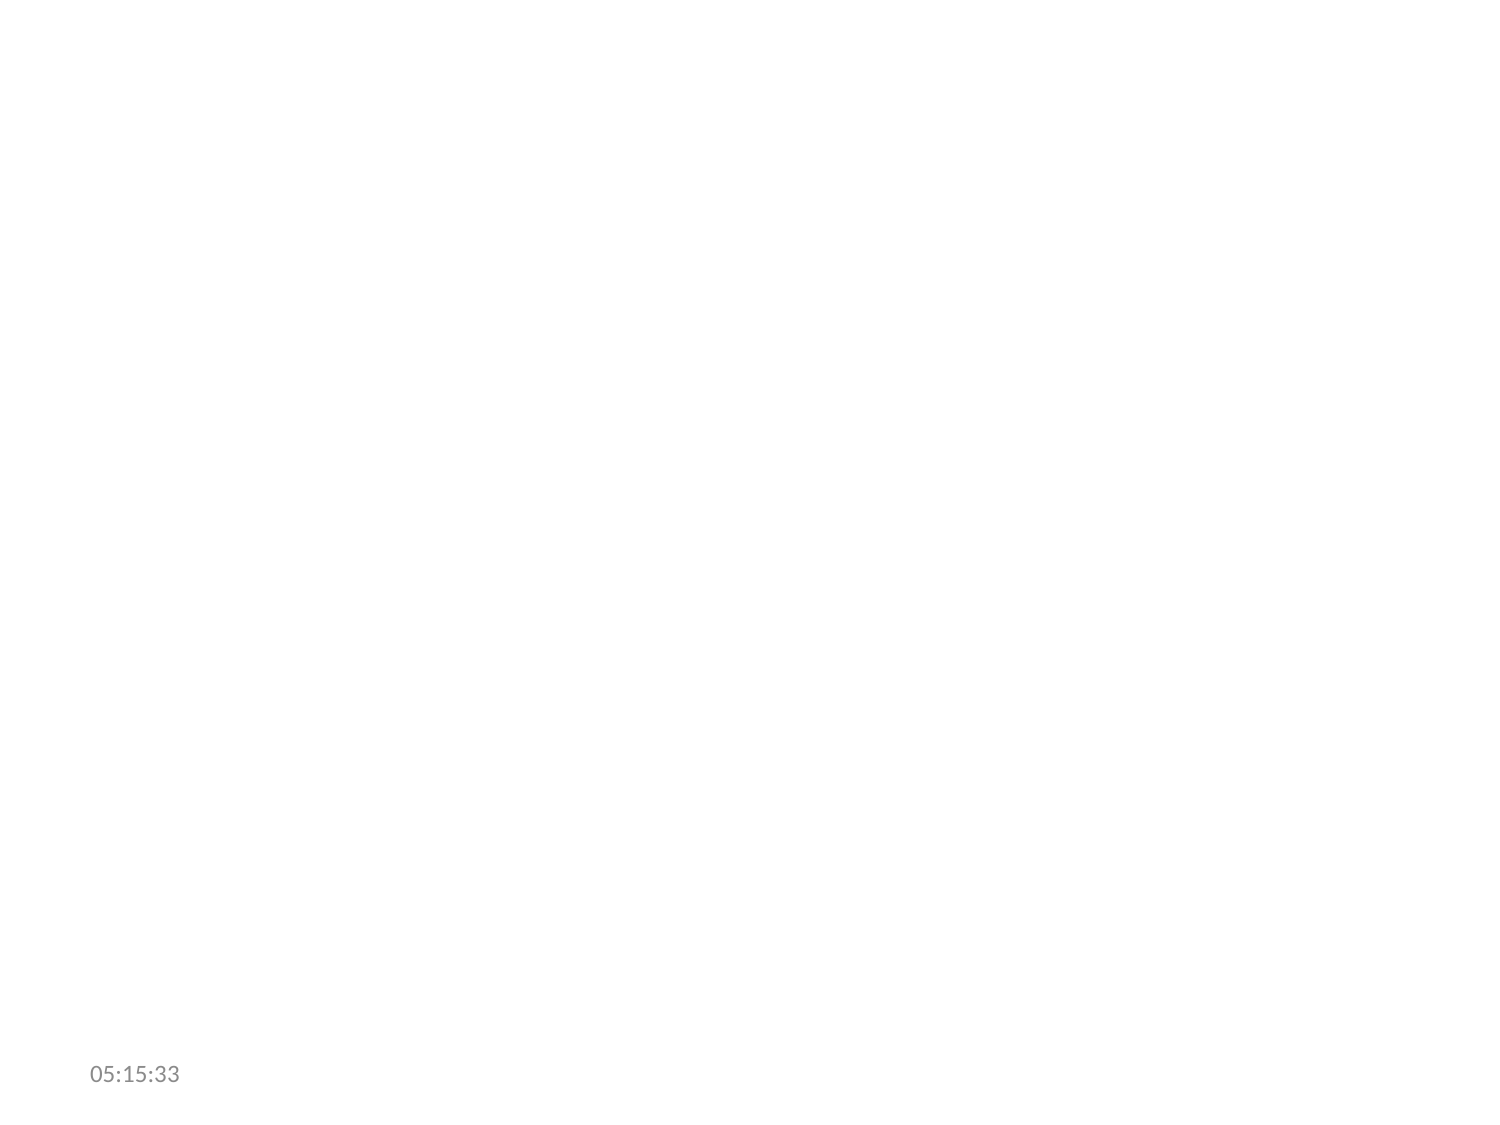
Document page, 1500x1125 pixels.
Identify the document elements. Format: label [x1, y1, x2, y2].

slide_number [75, 1042, 425, 1103]
